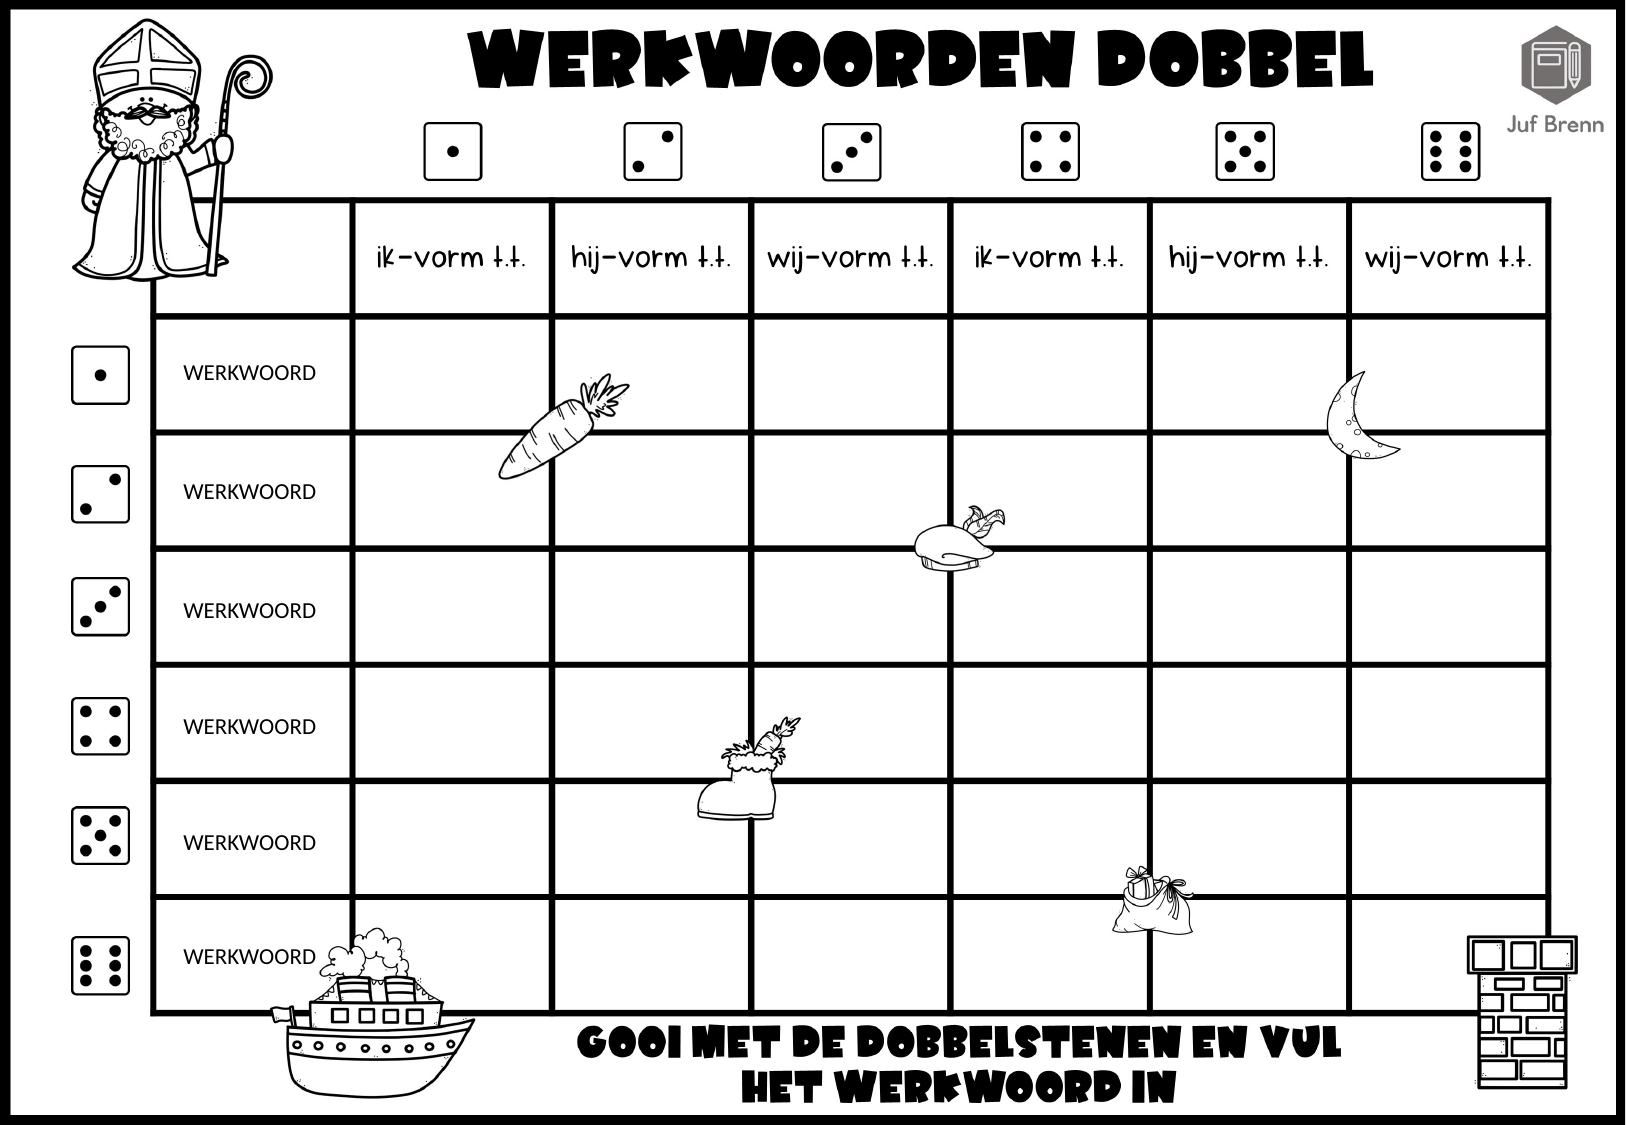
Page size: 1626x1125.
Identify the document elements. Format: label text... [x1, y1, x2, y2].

picture [0, 0, 1626, 1125]
text_box WERKWOORD [166, 934, 334, 977]
text_box WERKWOORD [166, 704, 334, 747]
text_box WERKWOORD [166, 469, 334, 512]
text_box WERKWOORD [166, 819, 334, 863]
text_box WERKWOORD [166, 588, 334, 631]
text_box WERKWOORD [166, 350, 334, 393]
